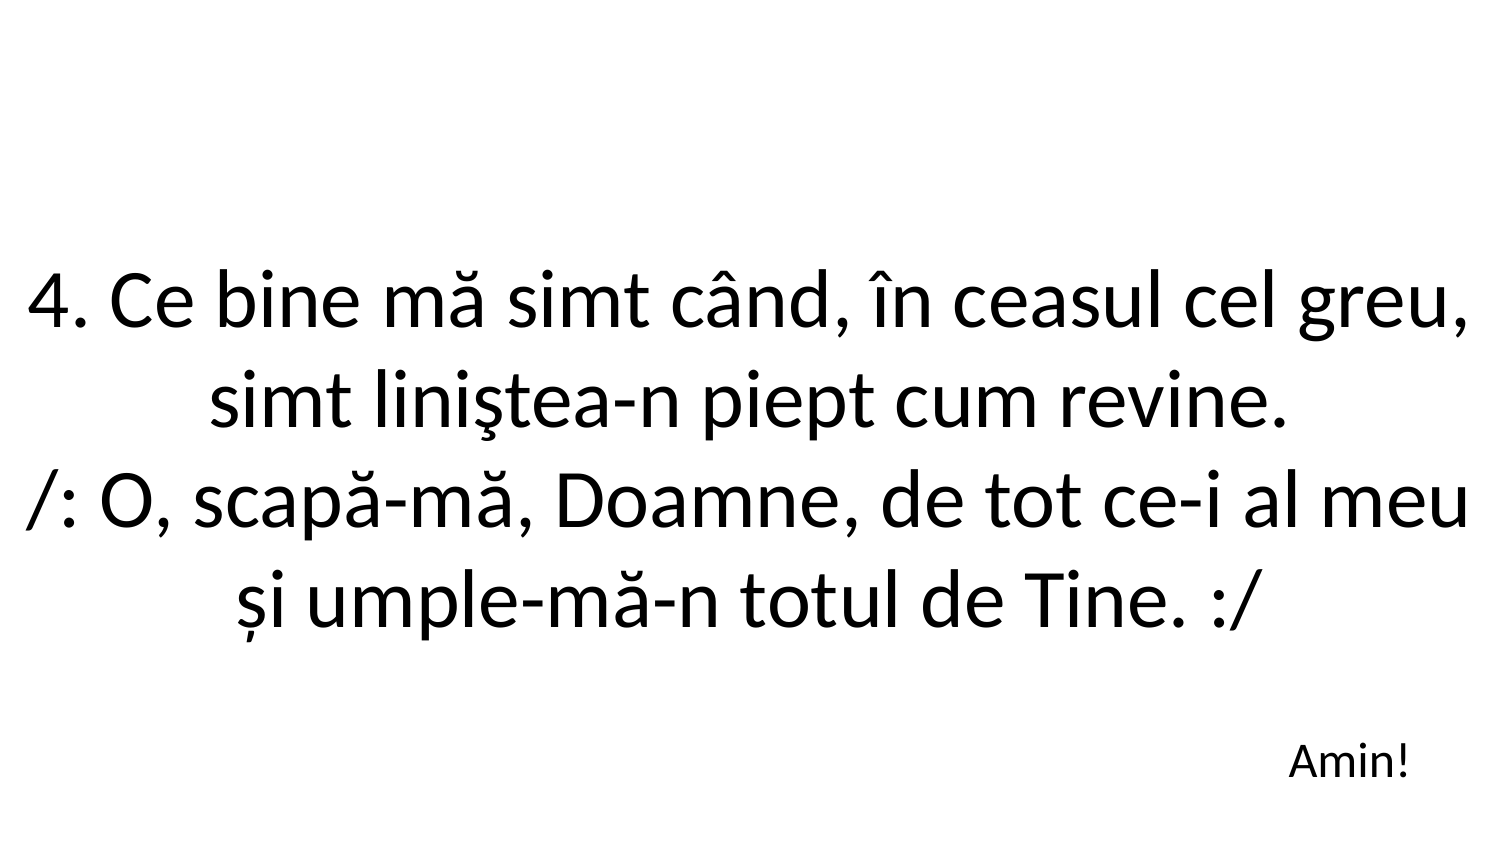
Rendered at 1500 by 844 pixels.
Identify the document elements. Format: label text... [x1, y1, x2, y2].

text_box Amin! [1273, 674, 1427, 795]
text_box 4. Ce bine mă simt când, în ceasul cel greu, simt liniştea-n piept cum revine. /: O, scapă-mă, Doamne, de tot ce-i al meu și umple-mă-n totul de Tine. :/ [12, 192, 1488, 652]
